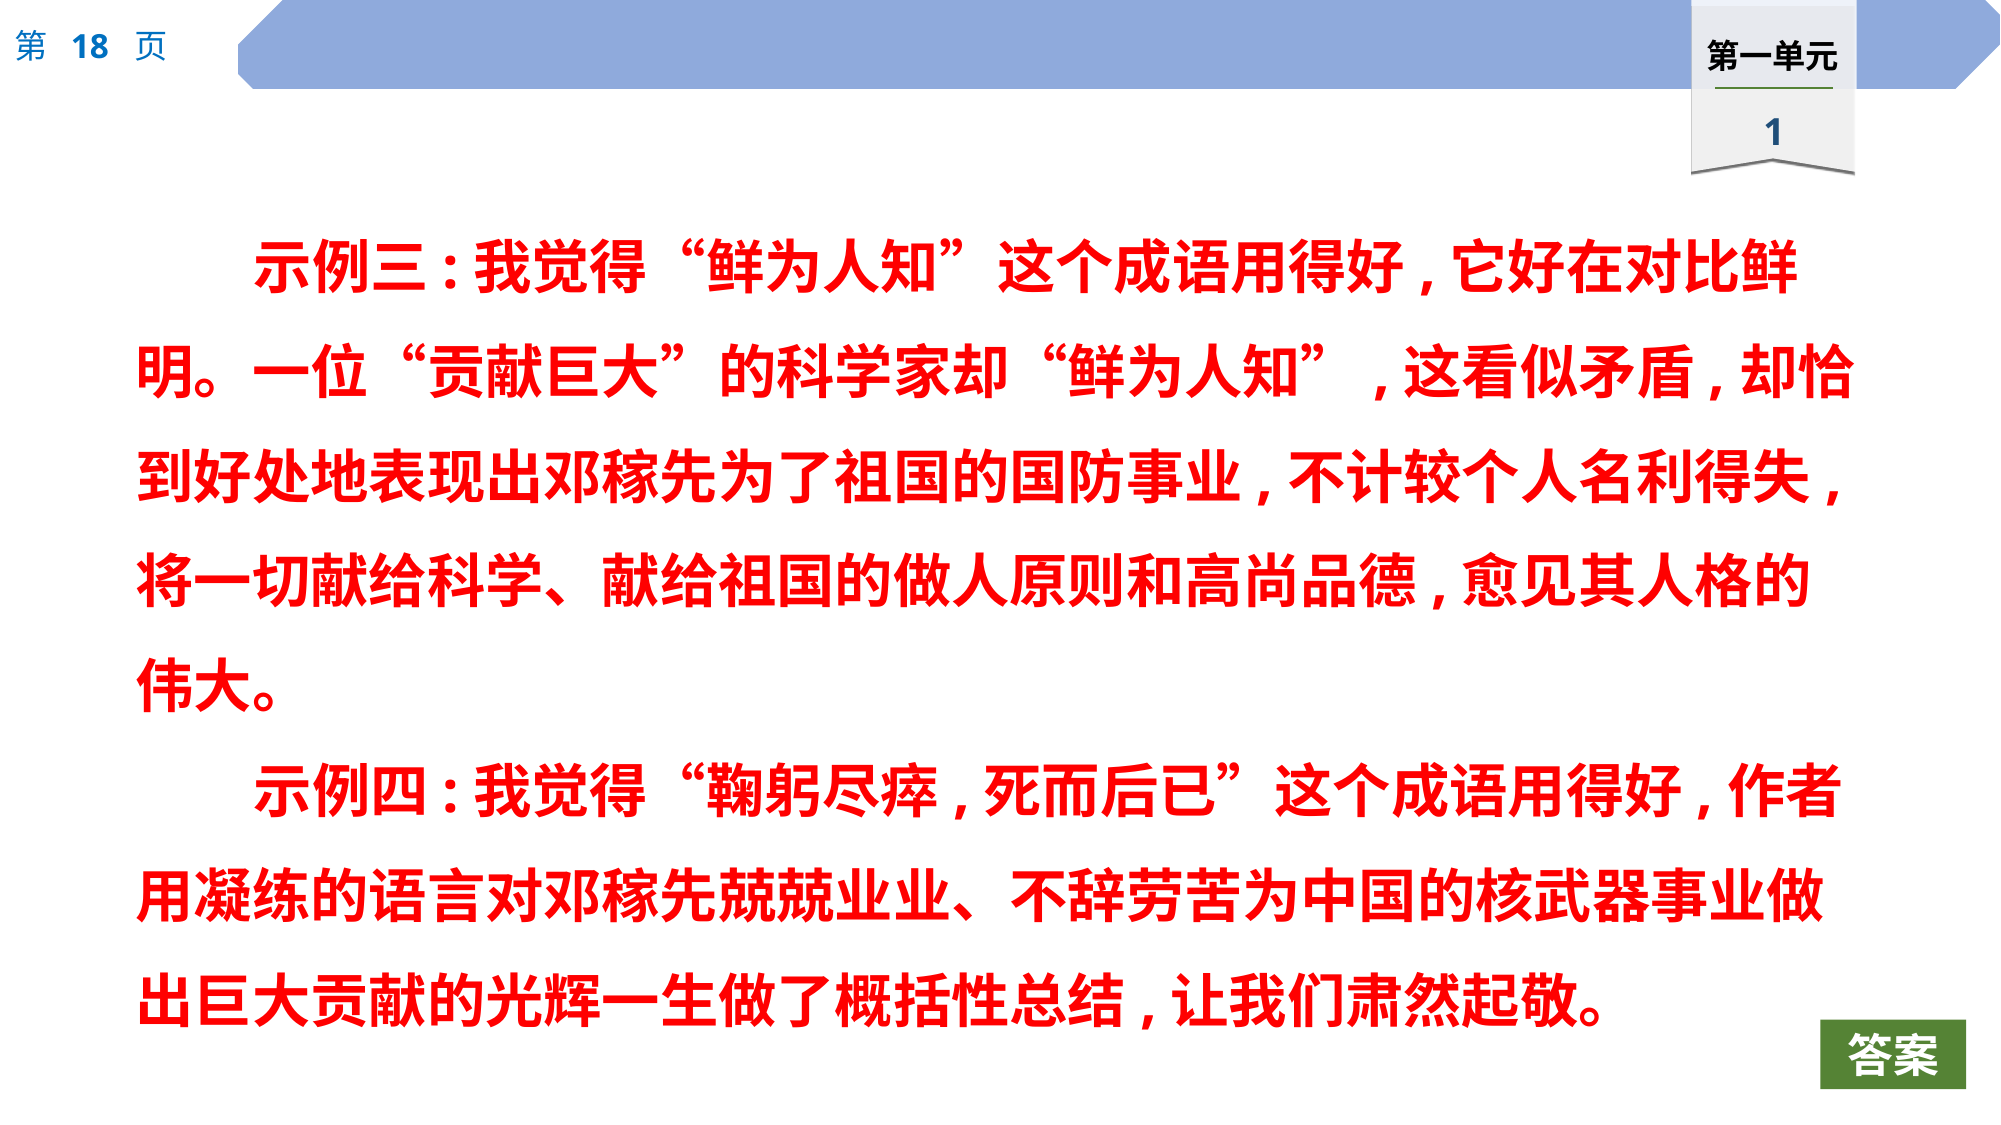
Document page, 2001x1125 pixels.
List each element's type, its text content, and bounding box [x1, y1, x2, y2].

list 示例三:我觉得“鲜为人知”这个成语用得好,它好在对比鲜明。一位“贡献巨大”的科学家却“鲜为人知”,这看似矛盾,却恰到好处地表现出邓稼先为了祖国的国防事业,不计较个人名利得失,将一切献给科学、献给祖国的做人原则和高尚品德,愈见其人格的伟大。 示例四:我觉得“鞠躬尽瘁,死而后已”这个成语用得好,作者用凝练的语言对邓稼先兢兢业业、不辞劳苦为中国的核武器事业做出巨大贡献的光辉一生做了概括性总结,让我们肃然起敬。 [121, 187, 1879, 329]
text_box 答案 [1820, 1019, 1967, 1090]
